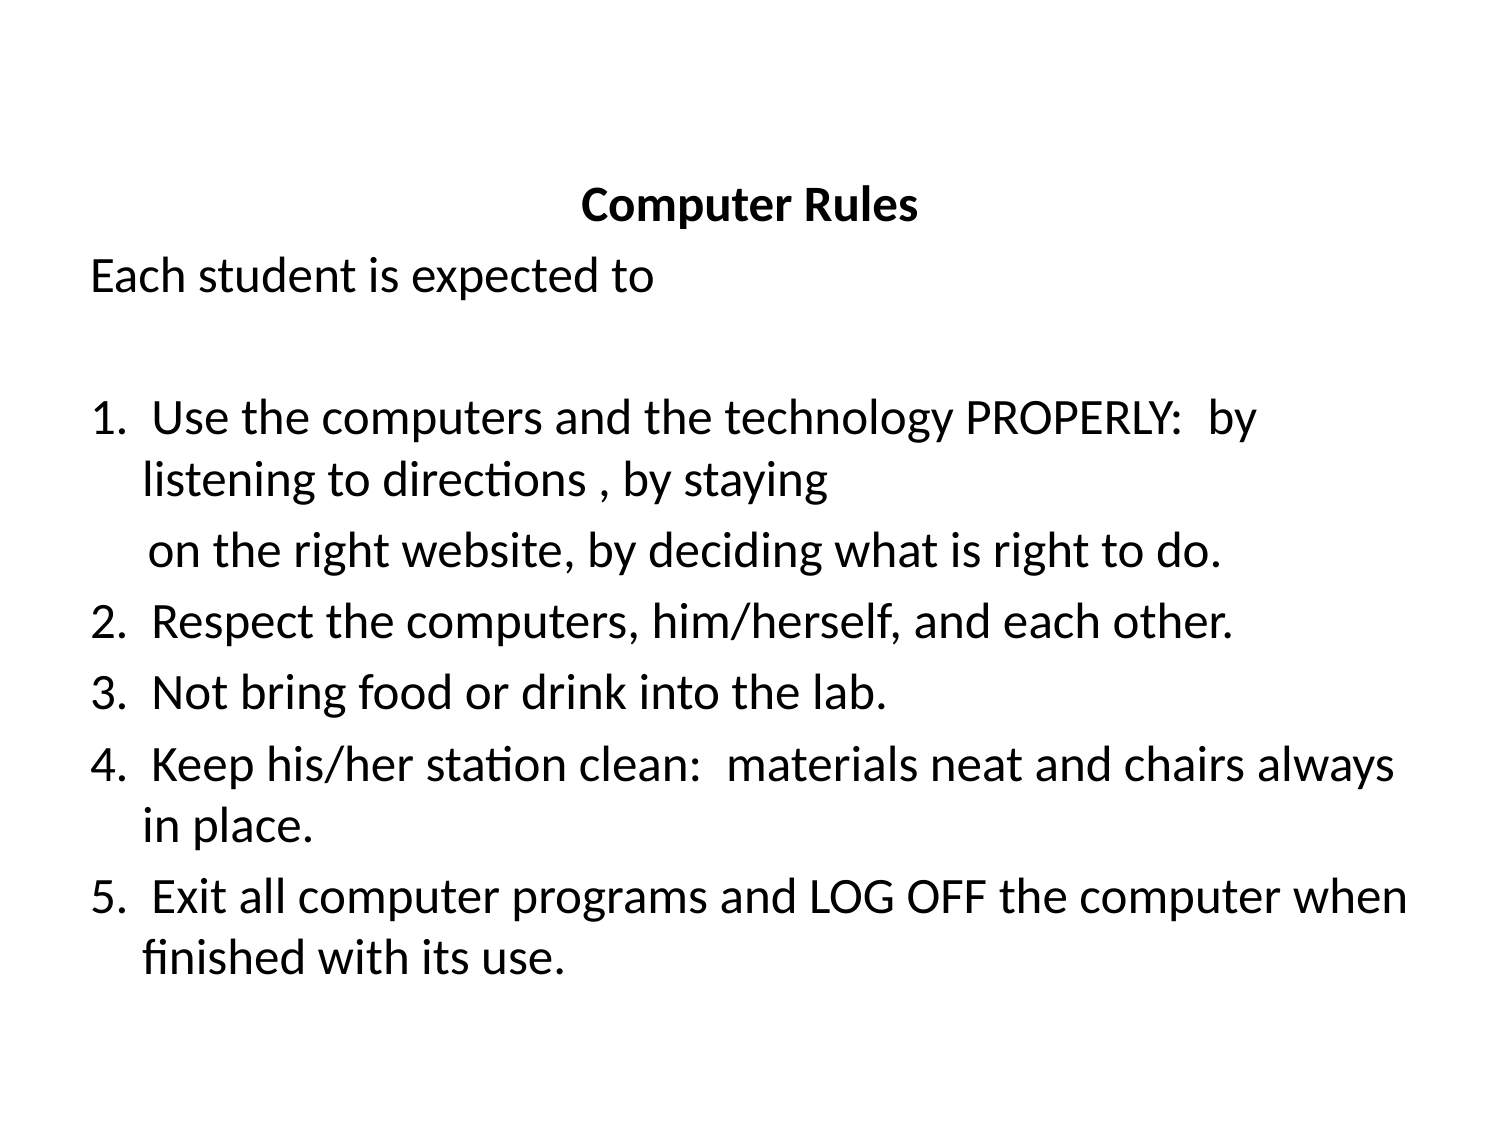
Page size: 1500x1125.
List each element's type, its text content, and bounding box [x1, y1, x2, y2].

list Computer Rules Each student is expected to 1. Use the computers and the technology PROPERLY: by listening to directions , by staying on the right website, by deciding what is right to do. 2. Respect the computers, him/herself, and each other. 3. Not bring food or drink into the lab. 4. Keep his/her station clean: materials neat and chairs always in place. 5. Exit all computer programs and LOG OFF the computer when finished with its use. [75, 162, 1425, 1005]
